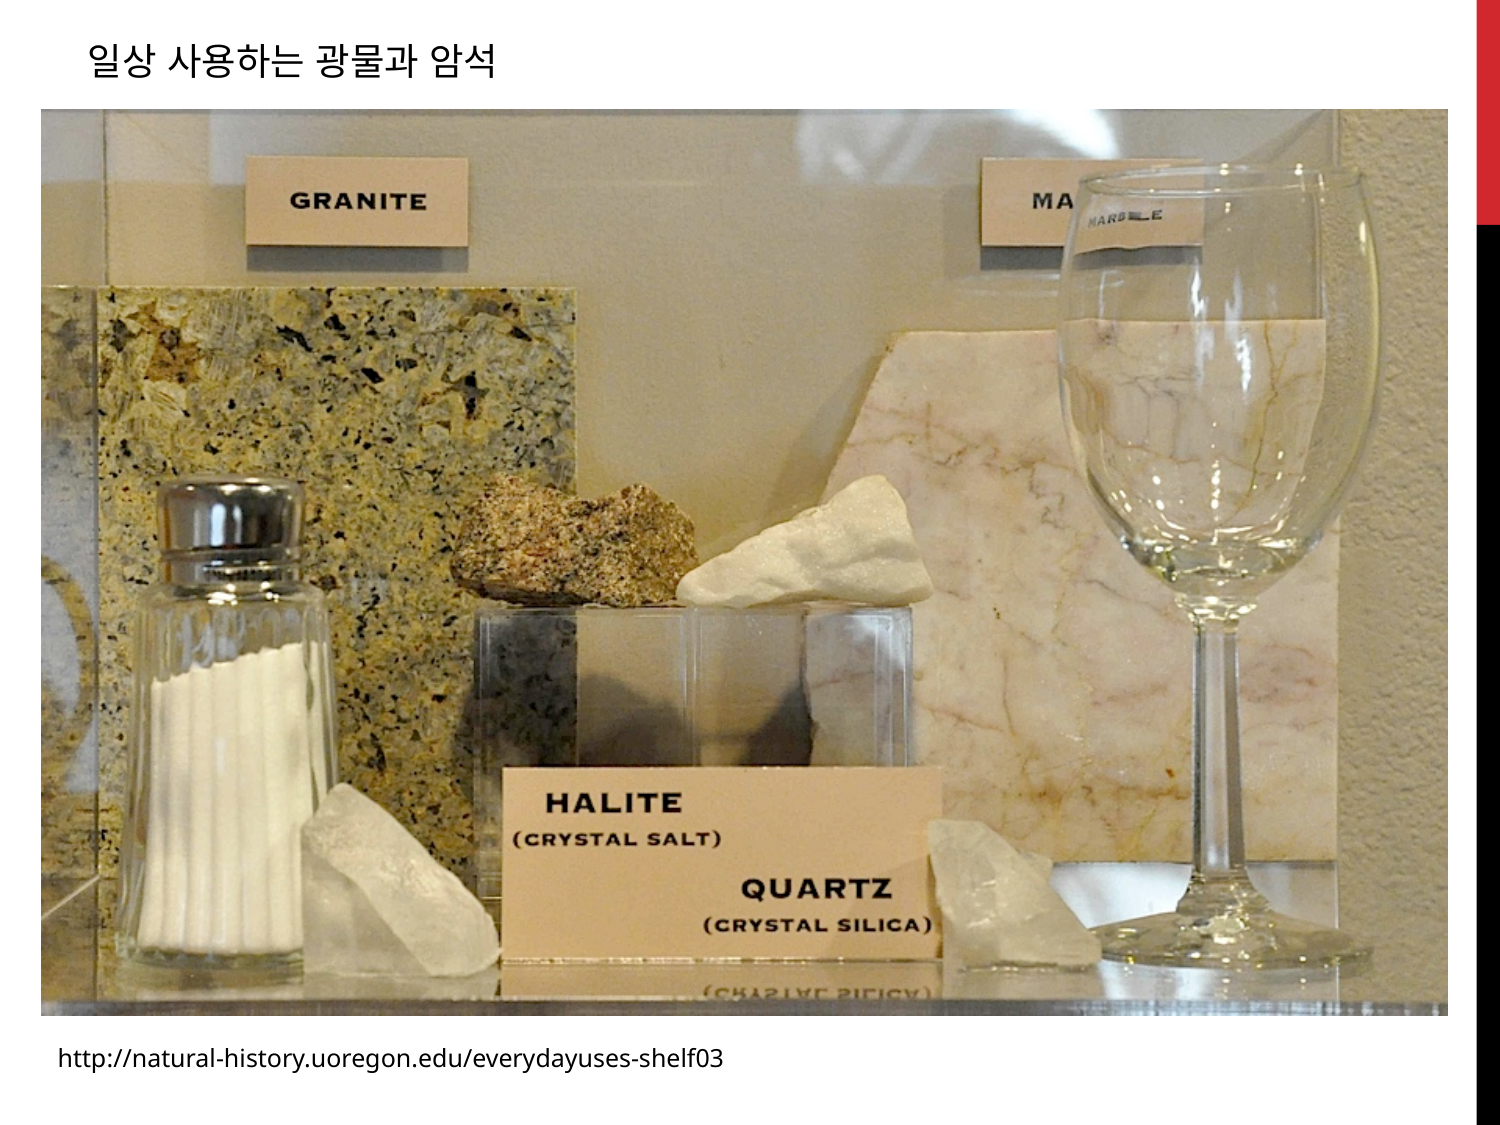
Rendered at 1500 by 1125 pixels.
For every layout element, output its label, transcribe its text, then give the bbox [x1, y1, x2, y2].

text_box http://natural-history.uoregon.edu/everydayuses-shelf03 [42, 1035, 793, 1080]
text_box 일상 사용하는 광물과 암석 [72, 30, 514, 91]
picture [40, 108, 1449, 1017]
